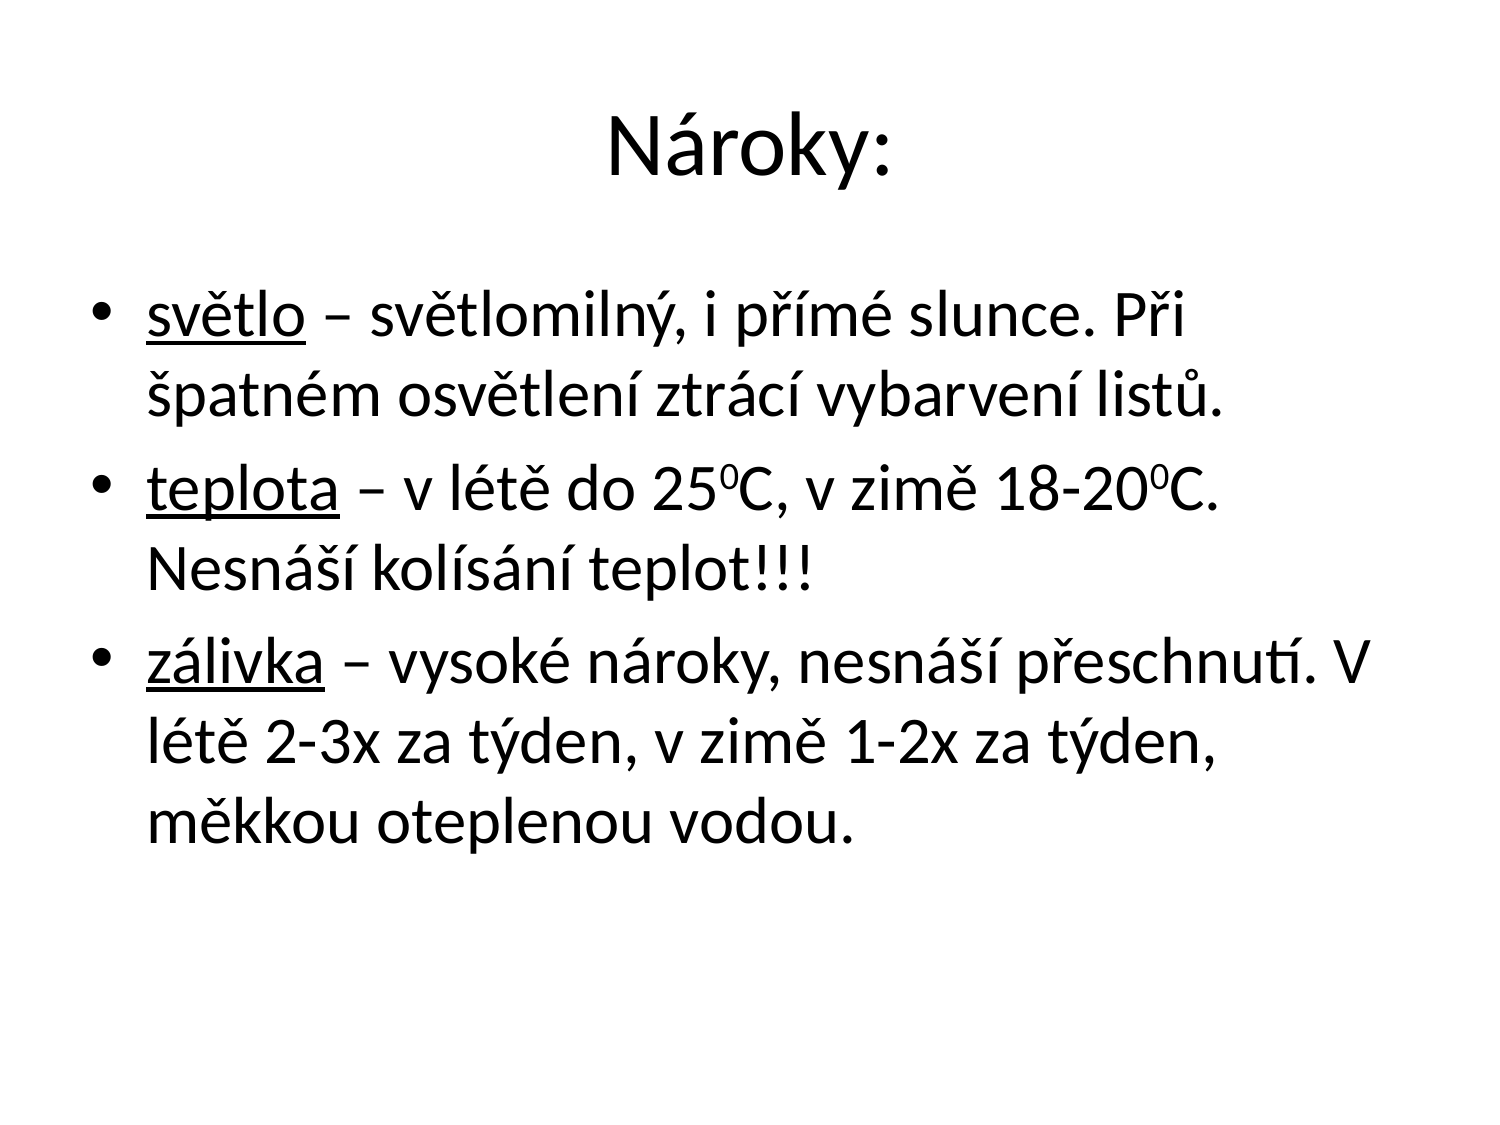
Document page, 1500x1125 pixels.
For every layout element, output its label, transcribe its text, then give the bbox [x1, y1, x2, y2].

title Nároky: [75, 45, 1425, 233]
list světlo – světlomilný, i přímé slunce. Při špatném osvětlení ztrácí vybarvení listů. teplota – v létě do 250C, v zimě 18-200C. Nesnáší kolísání teplot!!! zálivka – vysoké nároky, nesnáší přeschnutí. V létě 2-3x za týden, v zimě 1-2x za týden, měkkou oteplenou vodou. [75, 262, 1425, 1005]
